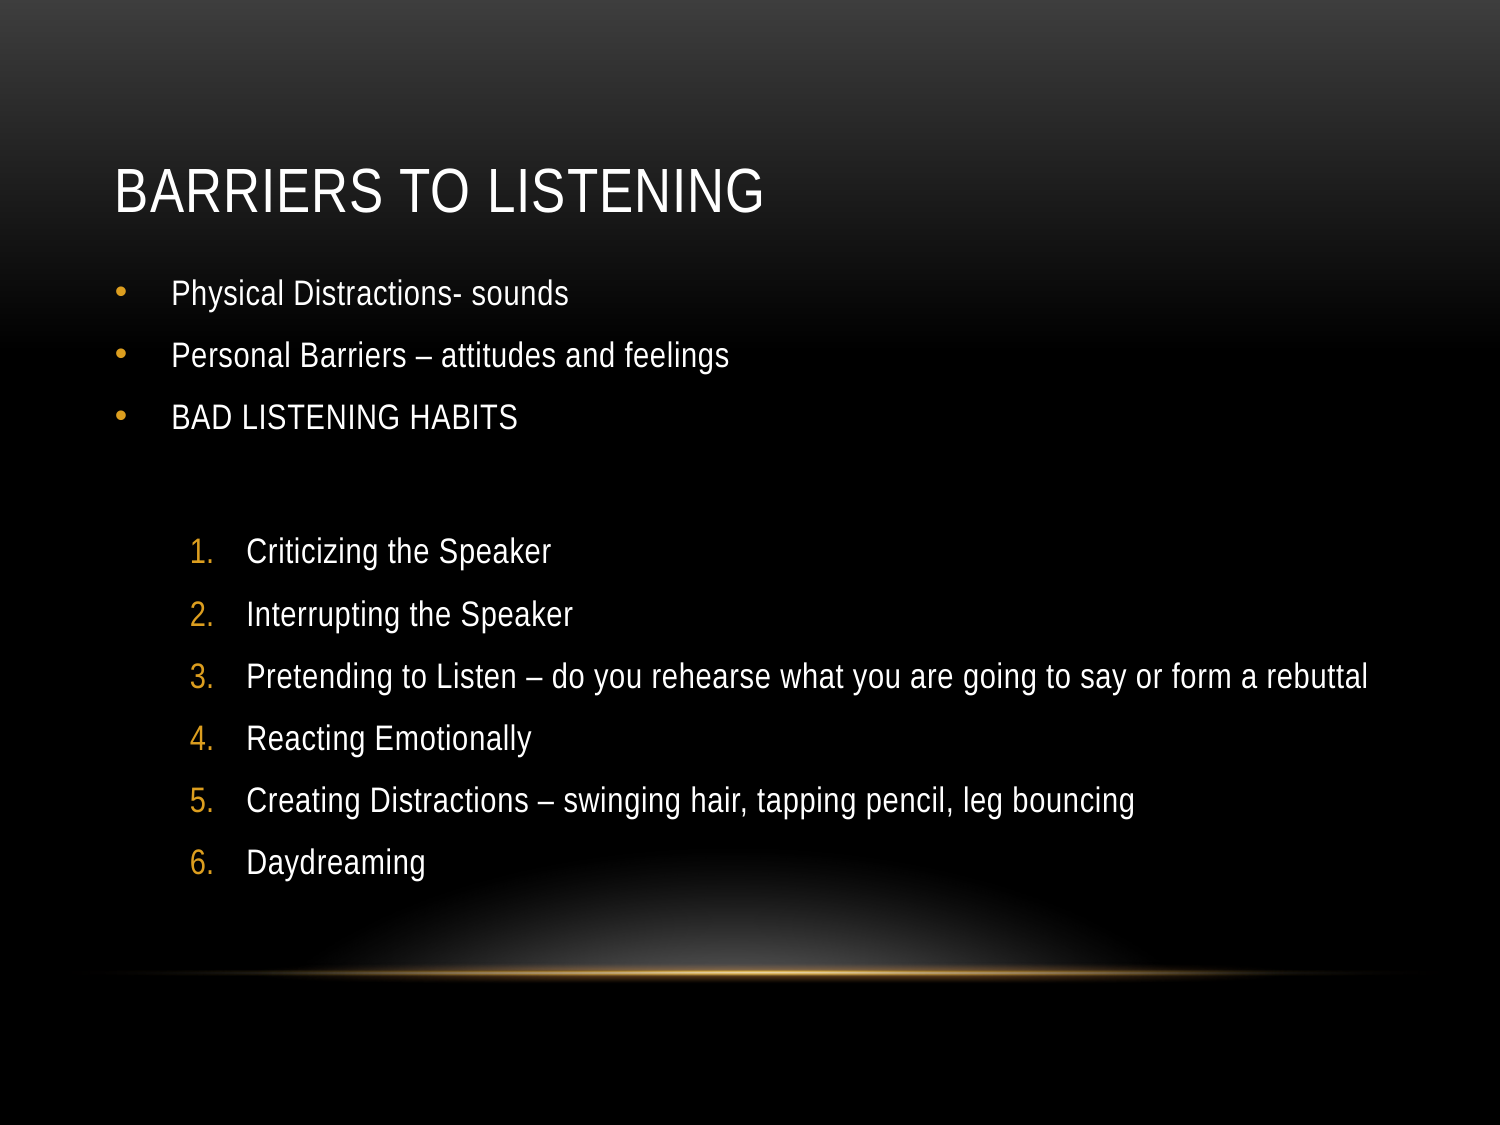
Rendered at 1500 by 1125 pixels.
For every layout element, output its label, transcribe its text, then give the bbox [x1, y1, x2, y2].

title Barriers to listening [99, 45, 1400, 233]
picture [0, 0, 1500, 1125]
list Physical Distractions- sounds Personal Barriers – attitudes and feelings BAD LISTENING HABITS Criticizing the Speaker Interrupting the Speaker Pretending to Listen – do you rehearse what you are going to say or form a rebuttal Reacting Emotionally Creating Distractions – swinging hair, tapping pencil, leg bouncing Daydreaming [99, 262, 1400, 938]
